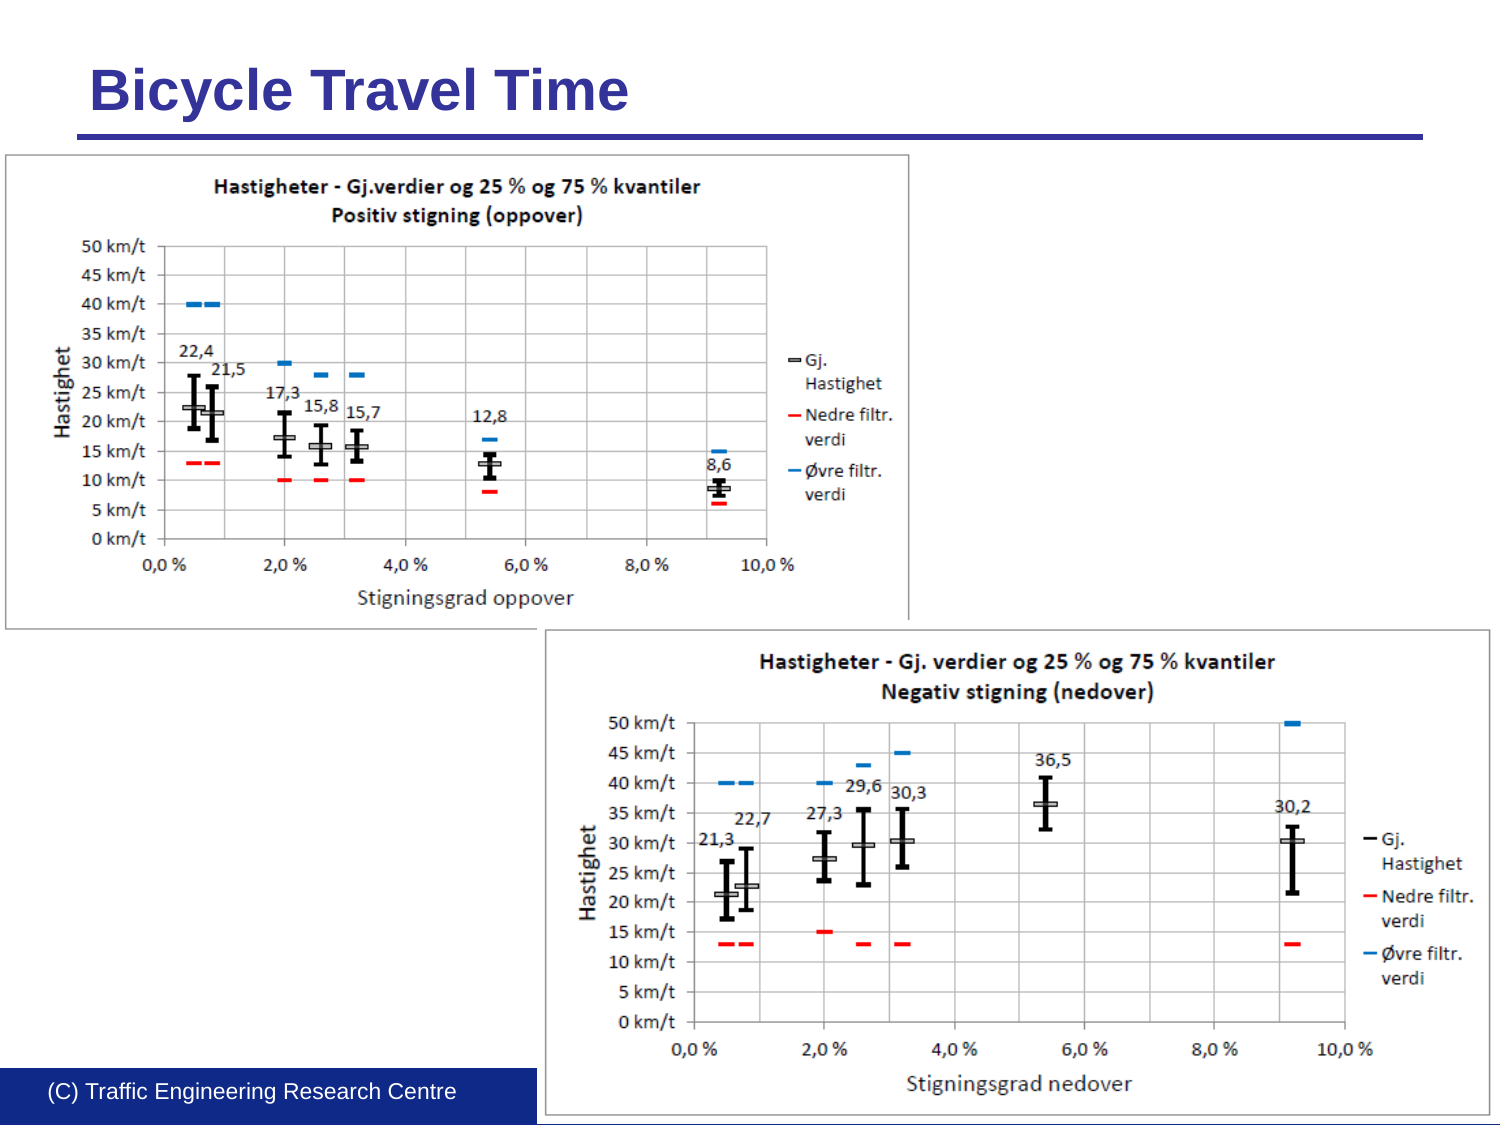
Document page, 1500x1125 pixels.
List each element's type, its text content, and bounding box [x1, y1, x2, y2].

title Bicycle Travel Time [75, 45, 1425, 149]
picture [0, 148, 1500, 1125]
